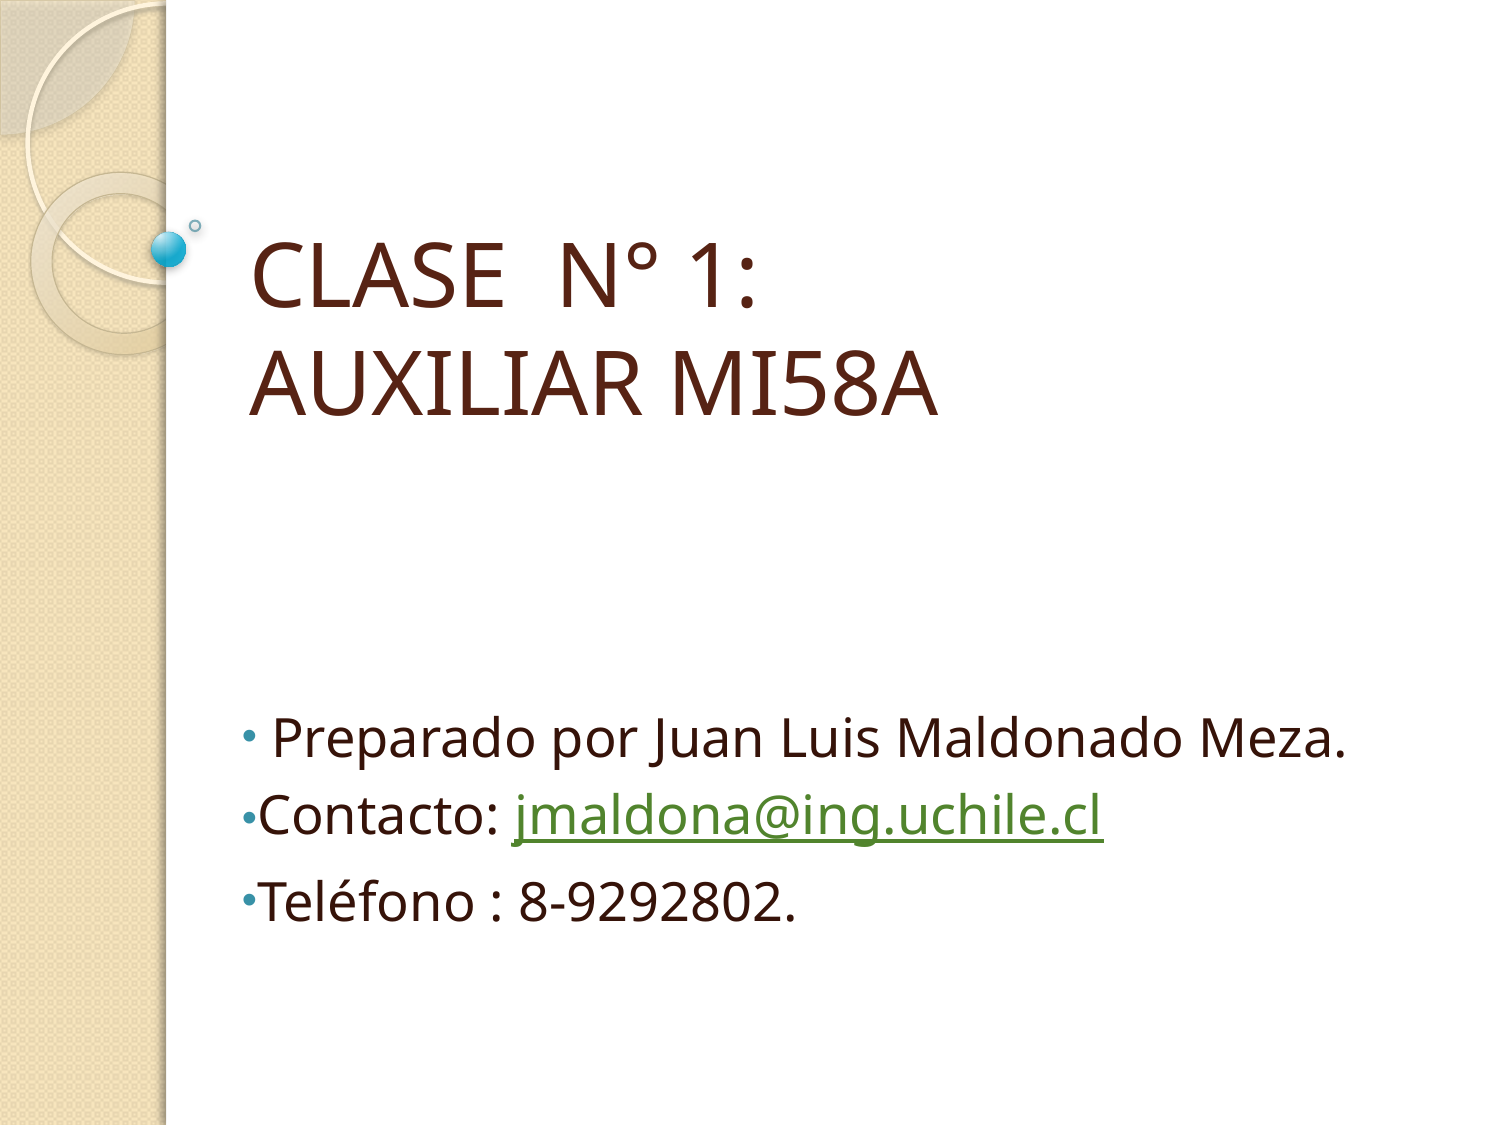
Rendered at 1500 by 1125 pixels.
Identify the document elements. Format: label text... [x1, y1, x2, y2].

subtitle Preparado por Juan Luis Maldonado Meza. Contacto: jmaldona@ing.uchile.cl Teléfono : 8-9292802. [222, 703, 1439, 990]
title CLASE N° 1: AUXILIAR MI58A [234, 199, 1450, 441]
